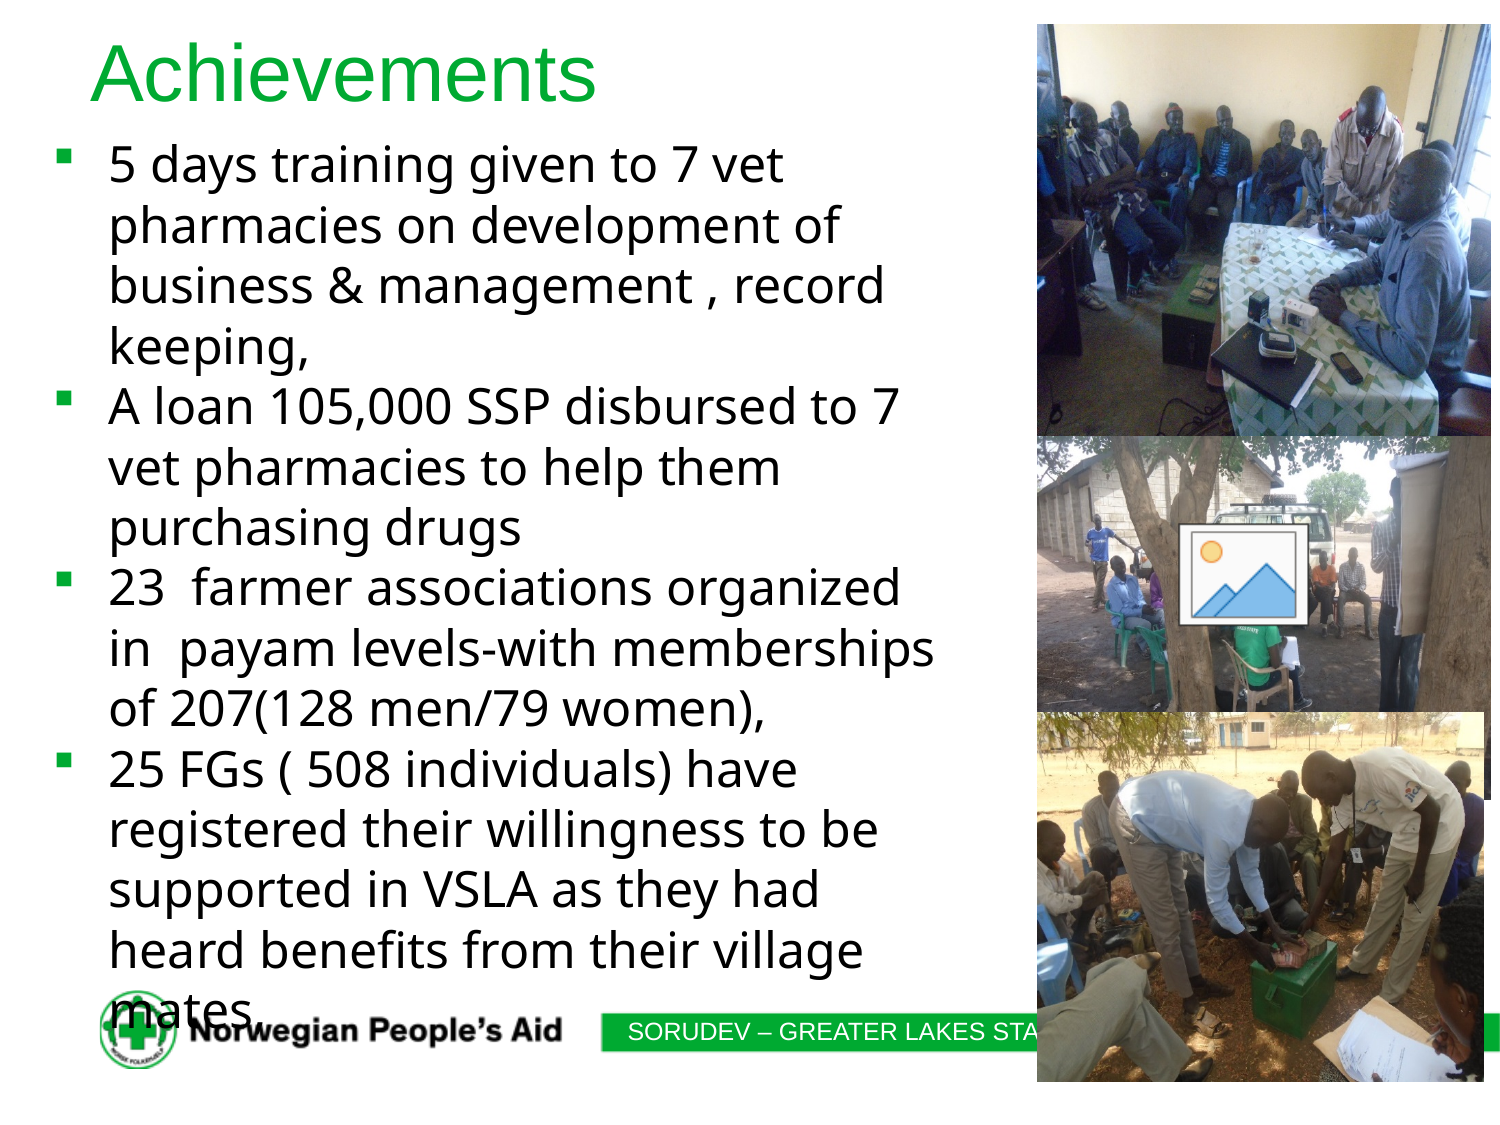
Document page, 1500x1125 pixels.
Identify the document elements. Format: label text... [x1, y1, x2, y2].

title Achievements [75, 12, 1425, 125]
footer SORUDEV – GREATER LAKES STATE [612, 999, 982, 1060]
list 5 days training given to 7 vet pharmacies on development of business & management , record keeping, A loan 105,000 SSP disbursed to 7 vet pharmacies to help them purchasing drugs 23 farmer associations organized in payam levels-with memberships of 207(128 men/79 women), 25 FGs ( 508 individuals) have registered their willingness to be supported in VSLA as they had heard benefits from their village mates, [37, 125, 963, 1025]
picture [99, 24, 1500, 1125]
